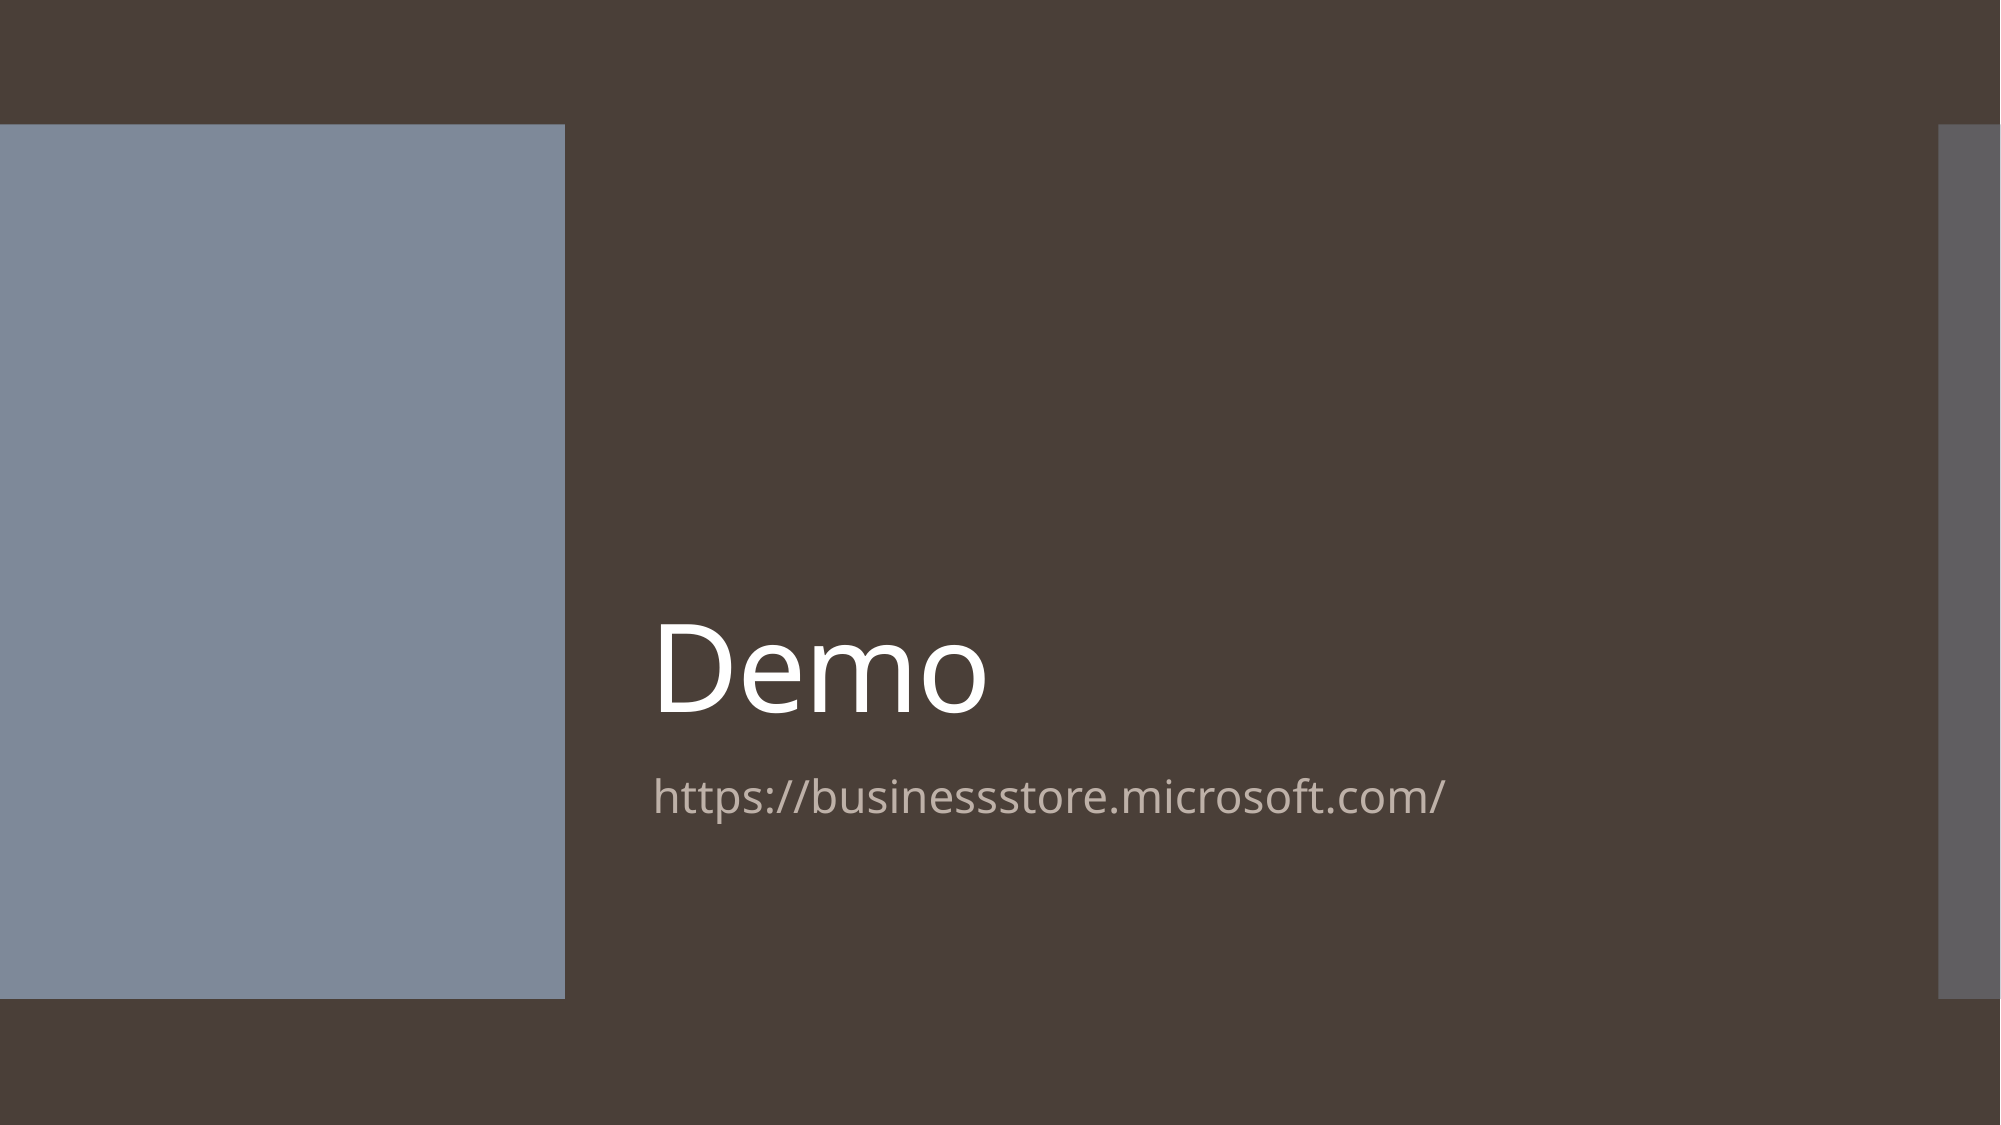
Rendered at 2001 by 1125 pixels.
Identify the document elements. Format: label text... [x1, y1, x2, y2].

list https://businessstore.microsoft.com/ [637, 766, 1838, 917]
title Demo [634, 213, 1835, 747]
